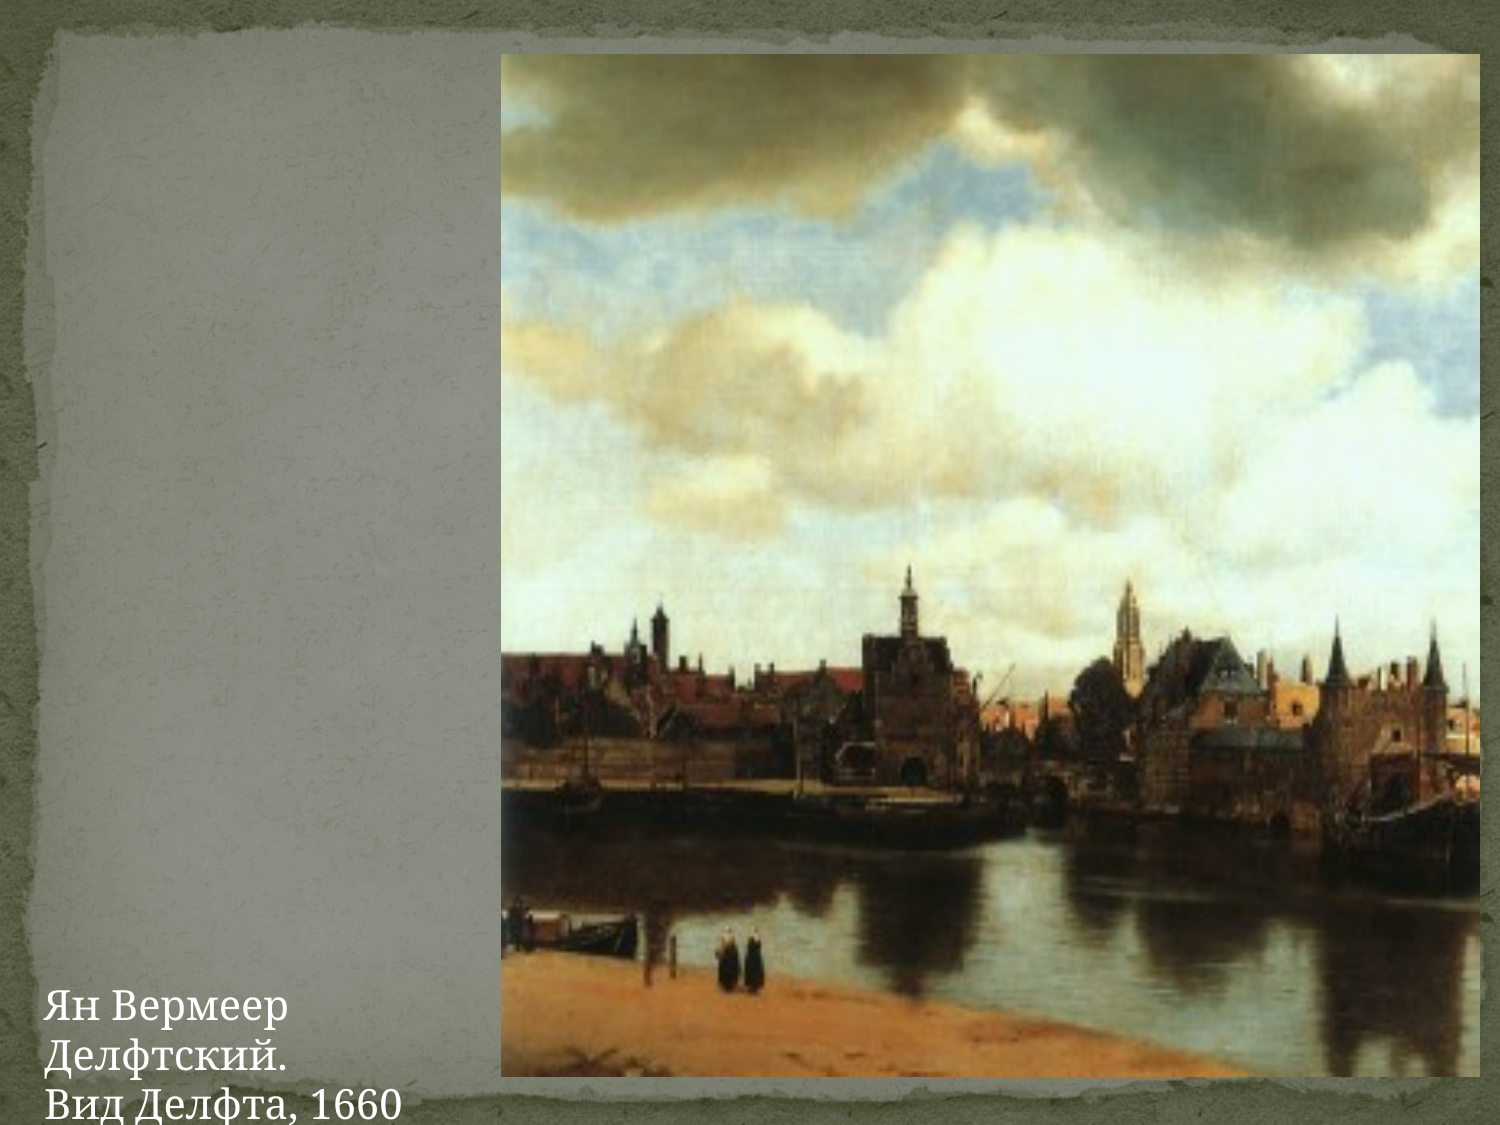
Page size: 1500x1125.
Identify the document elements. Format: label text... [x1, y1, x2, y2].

text_box Ян Вермеер Делфтский. Вид Делфта, 1660 [29, 970, 550, 1125]
picture [501, 54, 1480, 1077]
